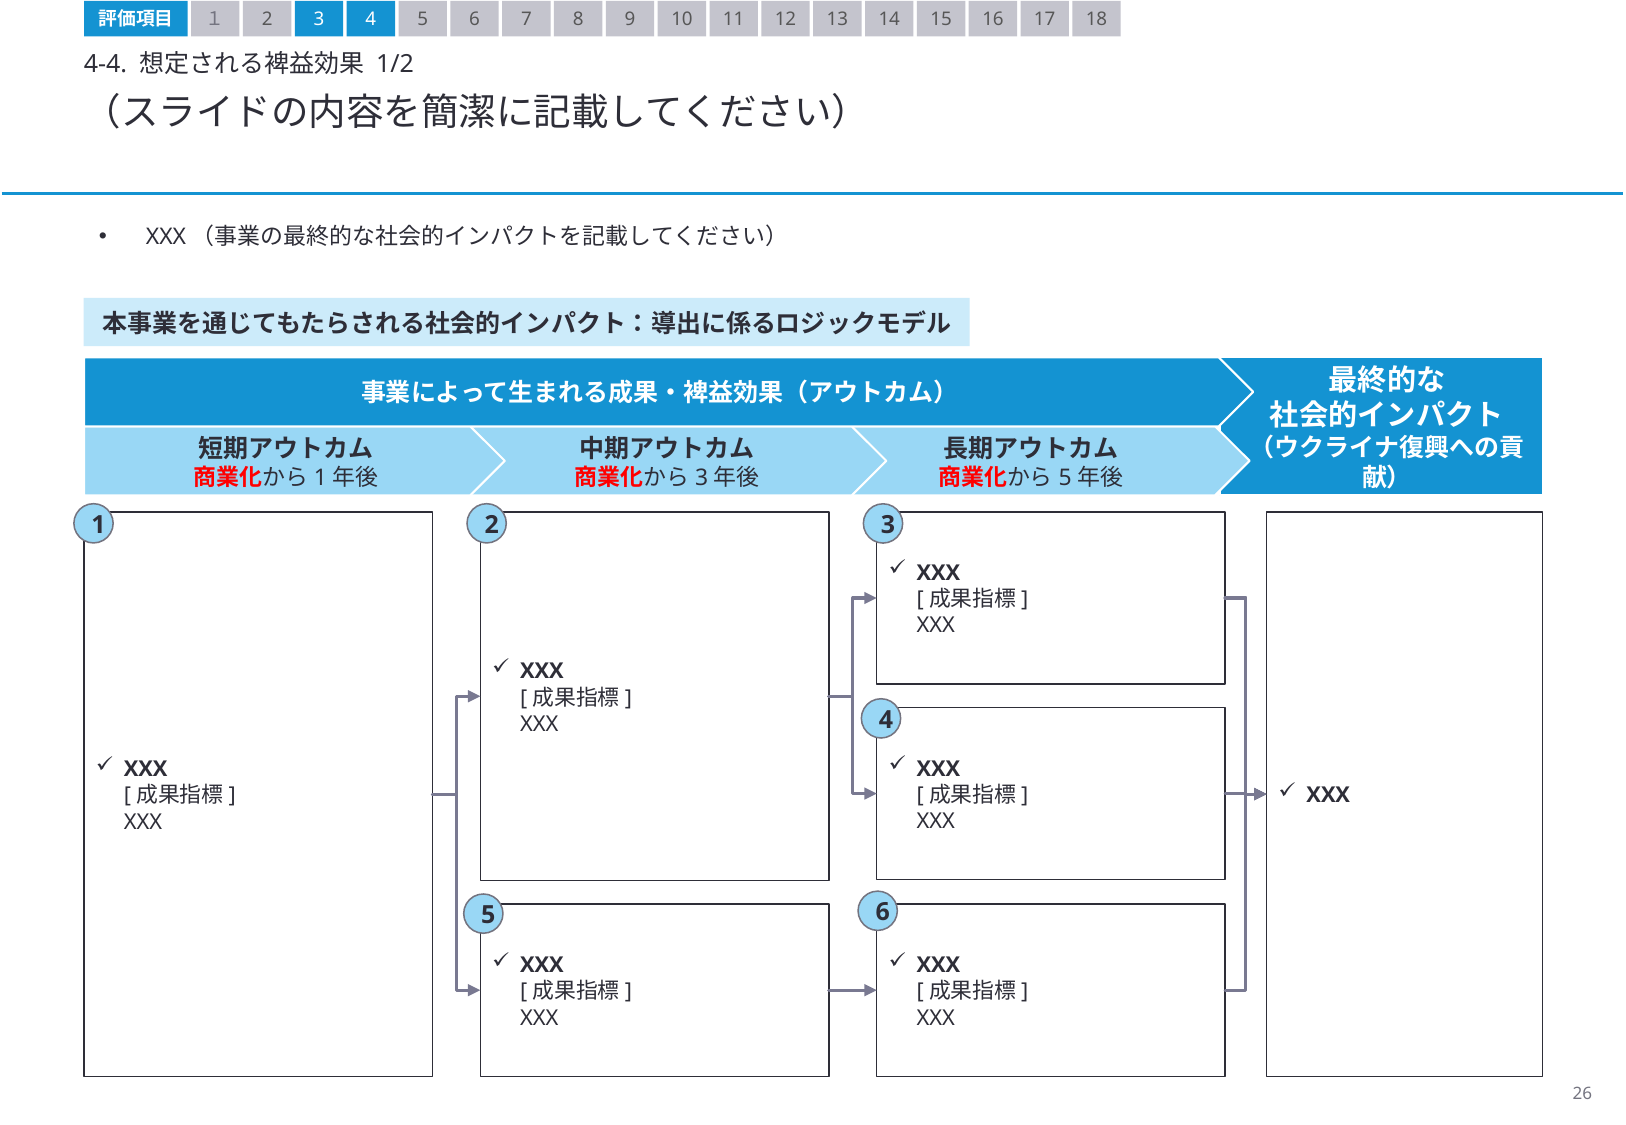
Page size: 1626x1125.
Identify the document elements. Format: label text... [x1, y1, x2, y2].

text_box 短期アウトカム 商業化から1年後 [83, 428, 506, 497]
text_box XXX [1266, 511, 1543, 1077]
list （スライドの内容を簡潔に記載してください） [84, 83, 1543, 183]
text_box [828, 695, 877, 794]
text_box 本事業を通じてもたらされる社会的インパクト：導出に係るロジックモデル [83, 297, 970, 347]
text_box XXX [成果指標] XXX [876, 903, 1226, 1077]
text_box XXX [成果指標] XXX [876, 511, 1226, 685]
text_box XXX [成果指標] XXX [479, 511, 830, 882]
text_box 5 [481, 893, 504, 935]
text_box XXX [成果指標] XXX [479, 903, 830, 1077]
text_box 最終的な 社会的インパクト （ウクライナ復興への貢献） [1219, 357, 1543, 496]
text_box 1 [72, 502, 115, 544]
text_box 4 [877, 697, 902, 739]
text_box XXX（事業の最終的な社会的インパクトを記載してください） [83, 213, 1543, 299]
text_box XXX [成果指標] XXX [83, 511, 433, 1077]
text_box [1224, 597, 1267, 793]
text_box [1224, 795, 1267, 991]
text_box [828, 597, 877, 695]
text_box 6 [857, 890, 899, 932]
text_box 中期アウトカム 商業化から3年後 [471, 428, 887, 497]
text_box 3 [862, 502, 904, 544]
text_box 長期アウトカム 商業化から5年後 [853, 428, 1251, 497]
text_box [432, 695, 481, 793]
text_box 2 [466, 502, 508, 544]
text_box XXX [成果指標] XXX [876, 706, 1224, 881]
text_box 事業によって生まれる成果・裨益効果（アウトカム） [83, 356, 1254, 428]
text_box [432, 793, 481, 991]
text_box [83, 0, 1122, 37]
list 4-4. 想定される裨益効果 1/2 [84, 40, 1543, 82]
